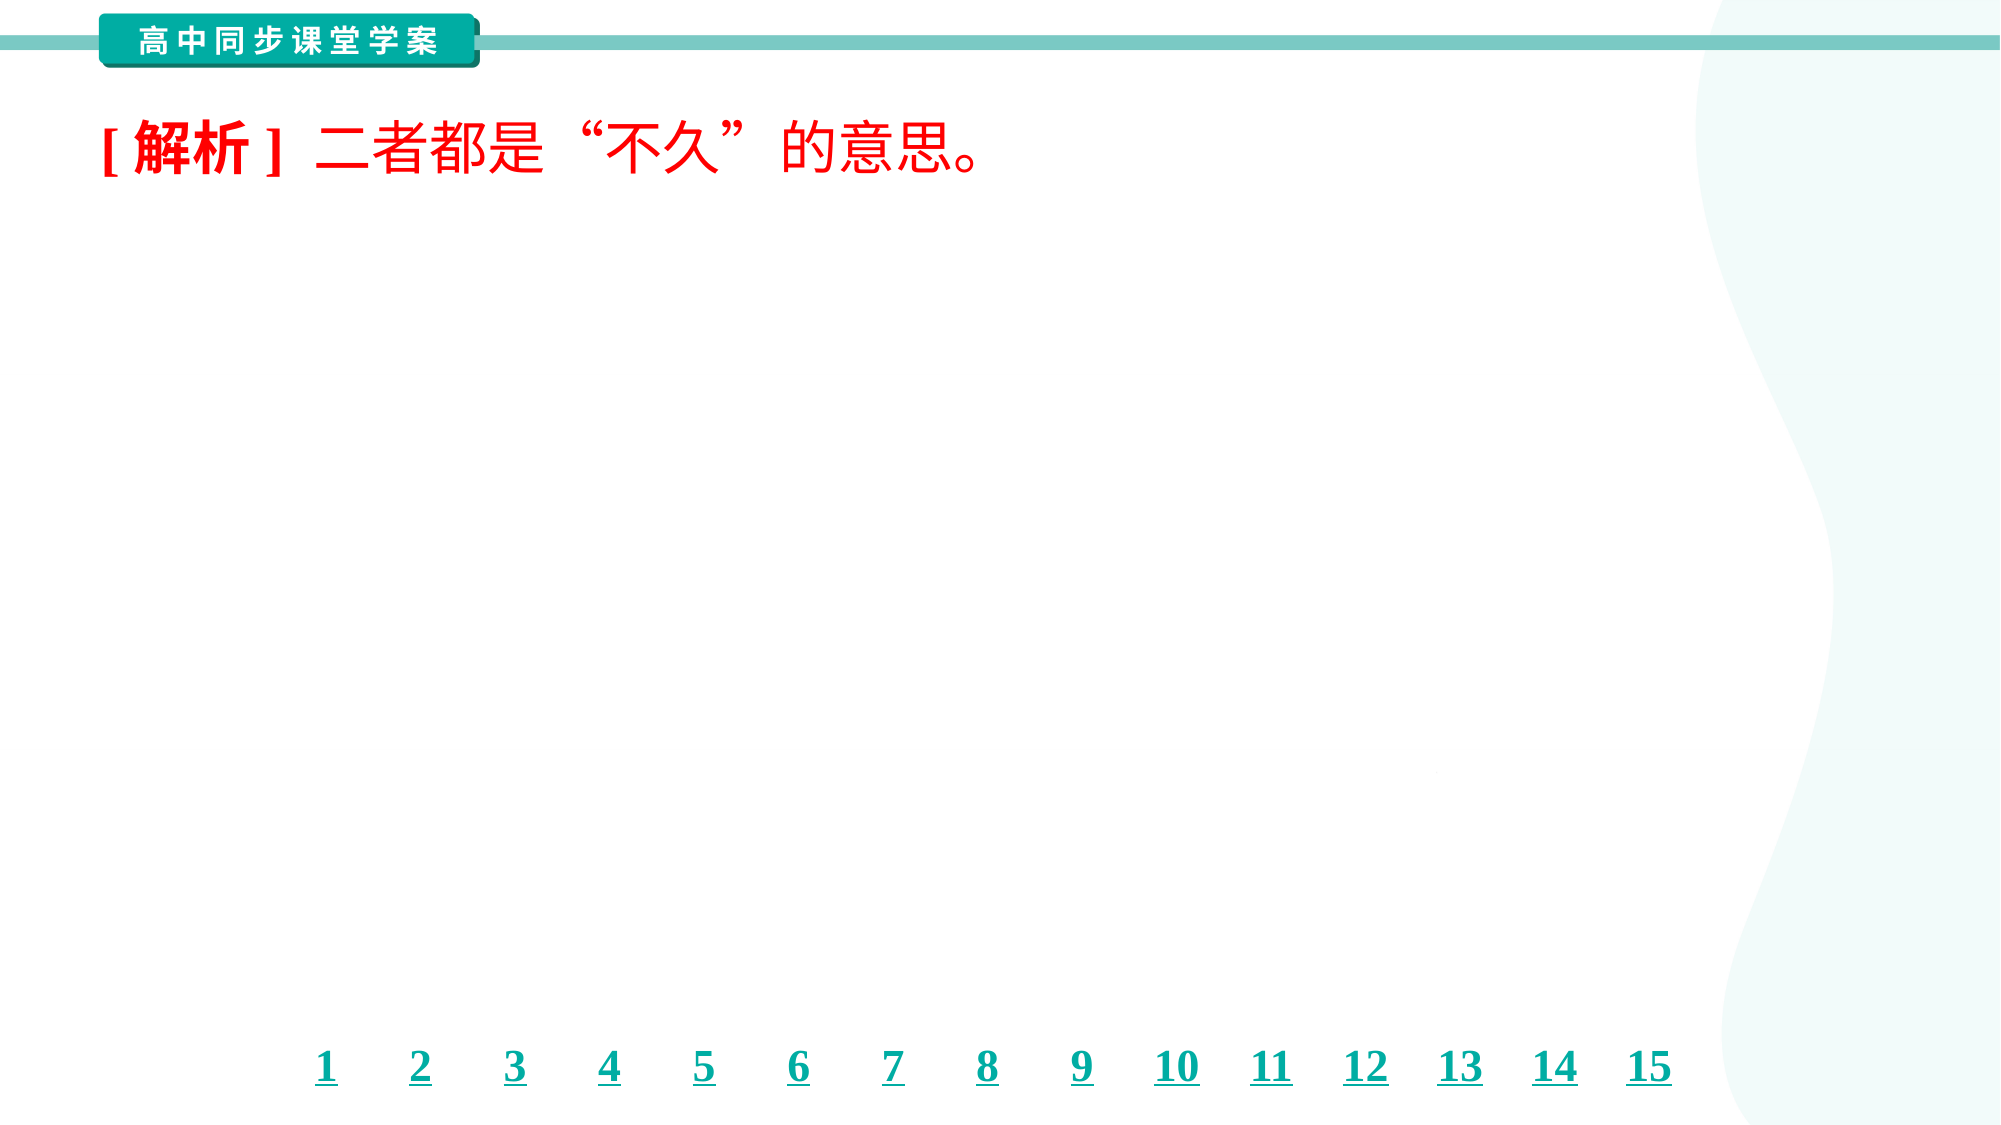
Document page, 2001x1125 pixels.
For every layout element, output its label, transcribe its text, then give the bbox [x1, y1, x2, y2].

text_box [解析] 二者都是“不久”的意思。 [100, 76, 1899, 170]
picture [0, 0, 2000, 1125]
